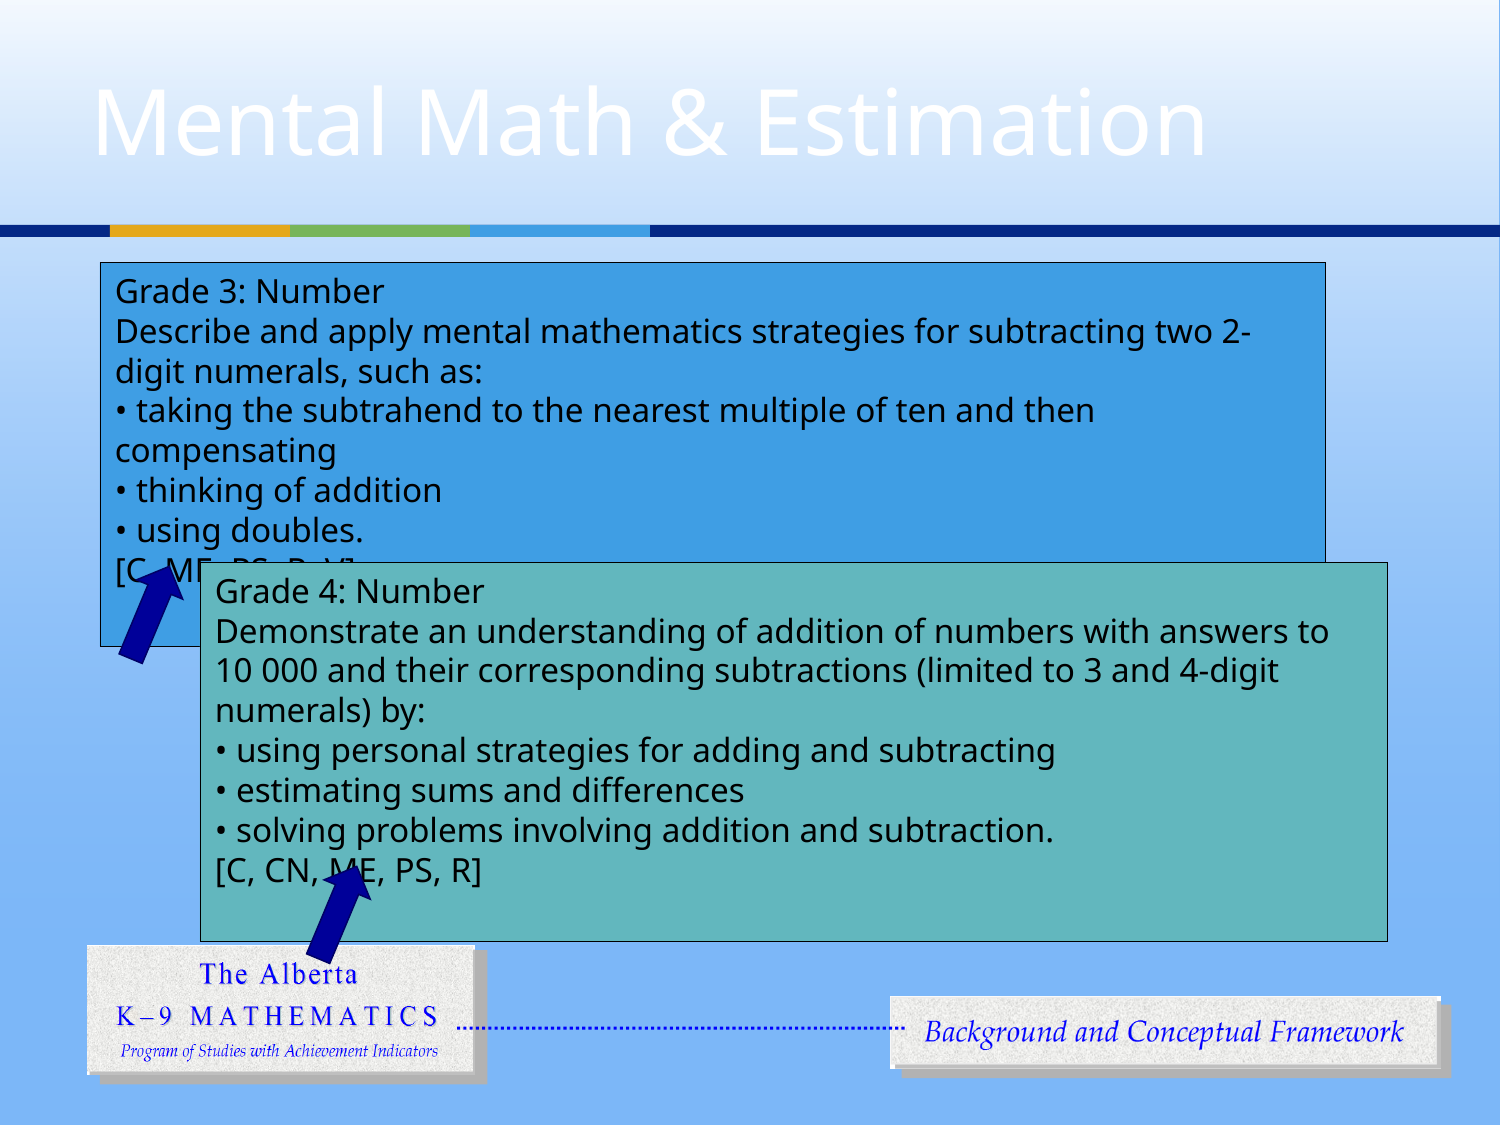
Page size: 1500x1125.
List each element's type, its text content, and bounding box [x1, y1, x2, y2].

text_box Grade 4: Number Demonstrate an understanding of addition of numbers with answers to 10 000 and their corresponding subtractions (limited to 3 and 4-digit numerals) by: • using personal strategies for adding and subtracting • estimating sums and differences • solving problems involving addition and subtraction. [C, CN, ME, PS, R] [199, 562, 1388, 942]
title Mental Math & Estimation [75, 24, 1425, 213]
text_box [310, 866, 371, 944]
text_box Grade 3: Number Describe and apply mental mathematics strategies for subtracting two 2-digit numerals, such as: • taking the subtrahend to the nearest multiple of ten and then compensating • thinking of addition • using doubles. [C, ME, PS, R, V] [99, 262, 1325, 647]
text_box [86, 944, 1452, 1085]
text_box [119, 566, 183, 664]
